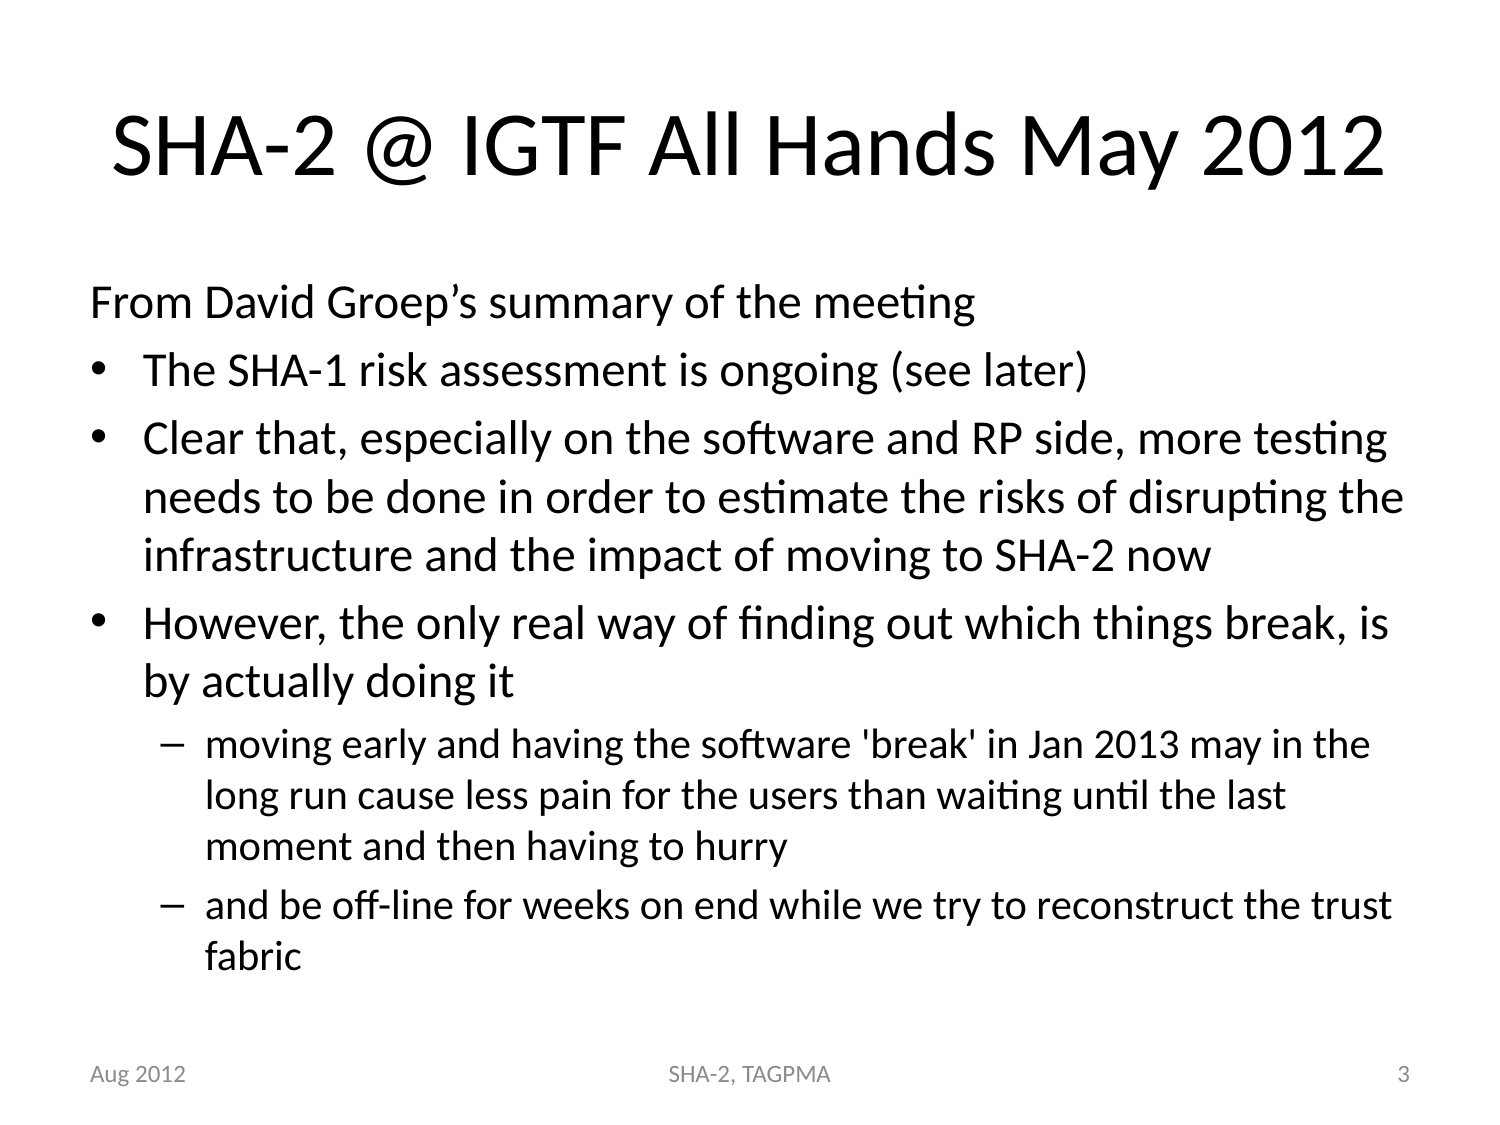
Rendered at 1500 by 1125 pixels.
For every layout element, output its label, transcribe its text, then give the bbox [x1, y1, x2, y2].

title SHA-2 @ IGTF All Hands May 2012 [75, 45, 1425, 233]
slide_number 3 [1074, 1042, 1425, 1103]
list From David Groep’s summary of the meeting The SHA-1 risk assessment is ongoing (see later) Clear that, especially on the software and RP side, more testing needs to be done in order to estimate the risks of disrupting the infrastructure and the impact of moving to SHA-2 now However, the only real way of finding out which things break, is by actually doing it moving early and having the software 'break' in Jan 2013 may in the long run cause less pain for the users than waiting until the last moment and then having to hurry and be off-line for weeks on end while we try to reconstruct the trust fabric [75, 262, 1425, 1005]
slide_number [75, 1042, 425, 1103]
footer SHA-2, TAGPMA [512, 1042, 988, 1103]
